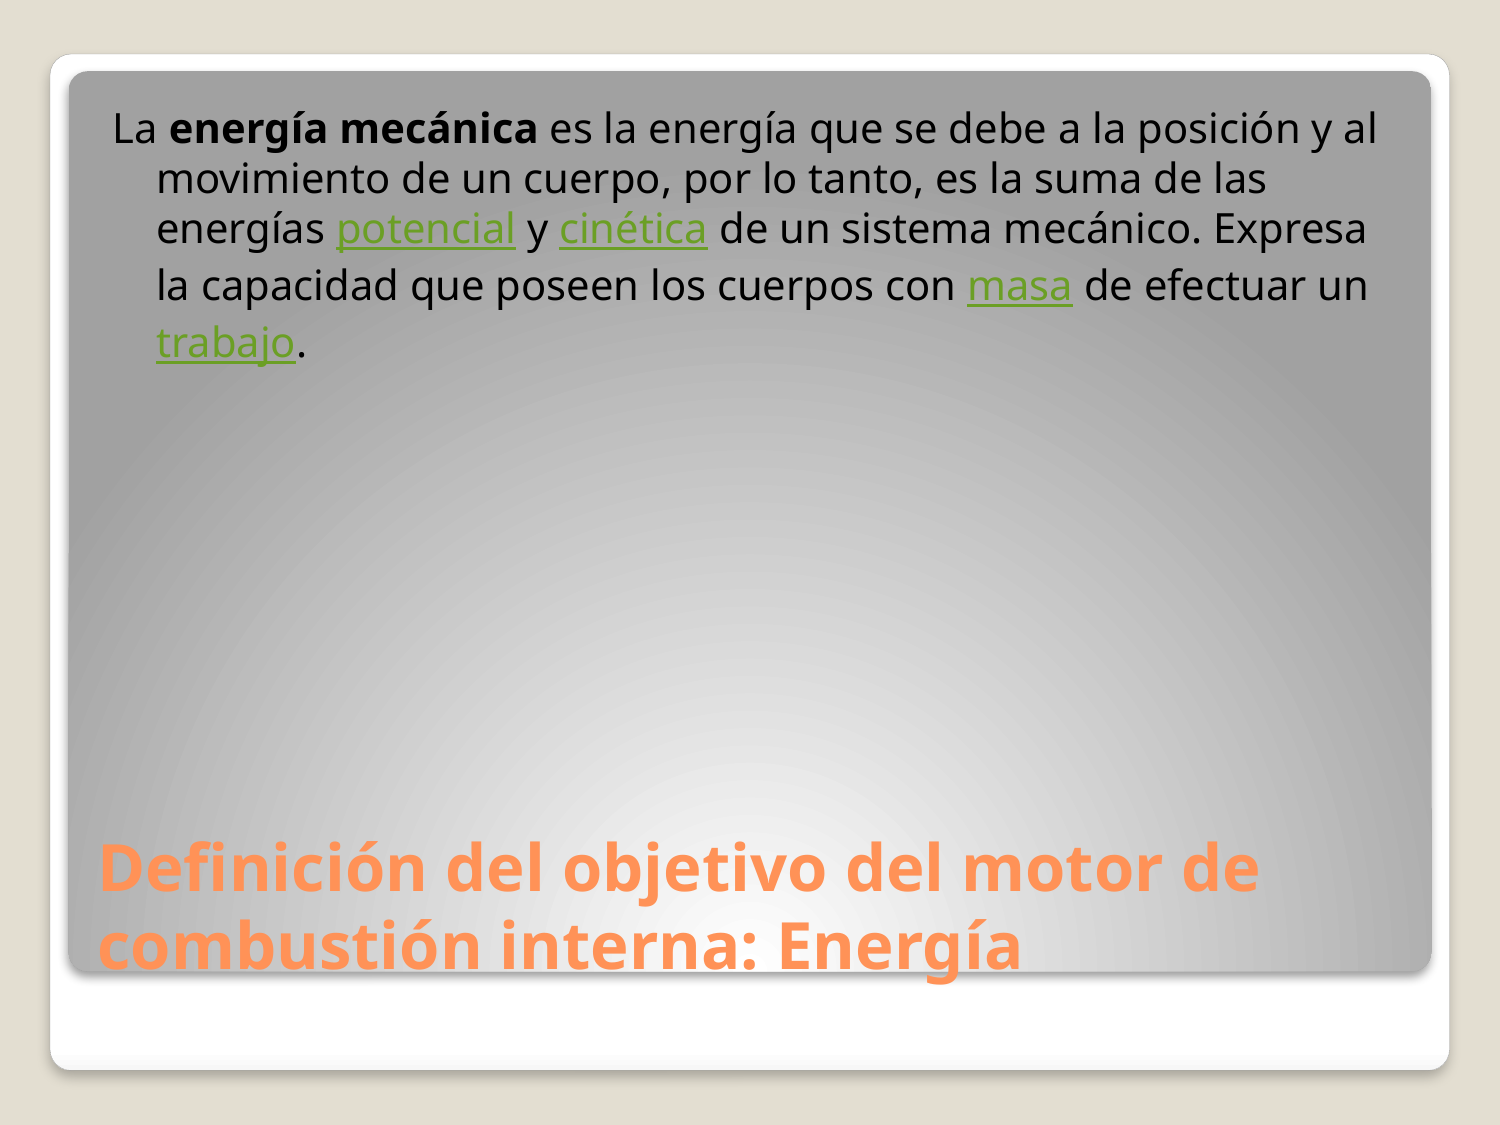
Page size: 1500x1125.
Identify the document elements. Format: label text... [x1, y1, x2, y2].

title Definición del objetivo del motor de combustión interna: Energía [82, 817, 1425, 990]
list La energía mecánica es la energía que se debe a la posición y al movimiento de un cuerpo, por lo tanto, es la suma de las energías potencial y cinética de un sistema mecánico. Expresa la capacidad que poseen los cuerpos con masa de efectuar un trabajo. [82, 86, 1425, 774]
